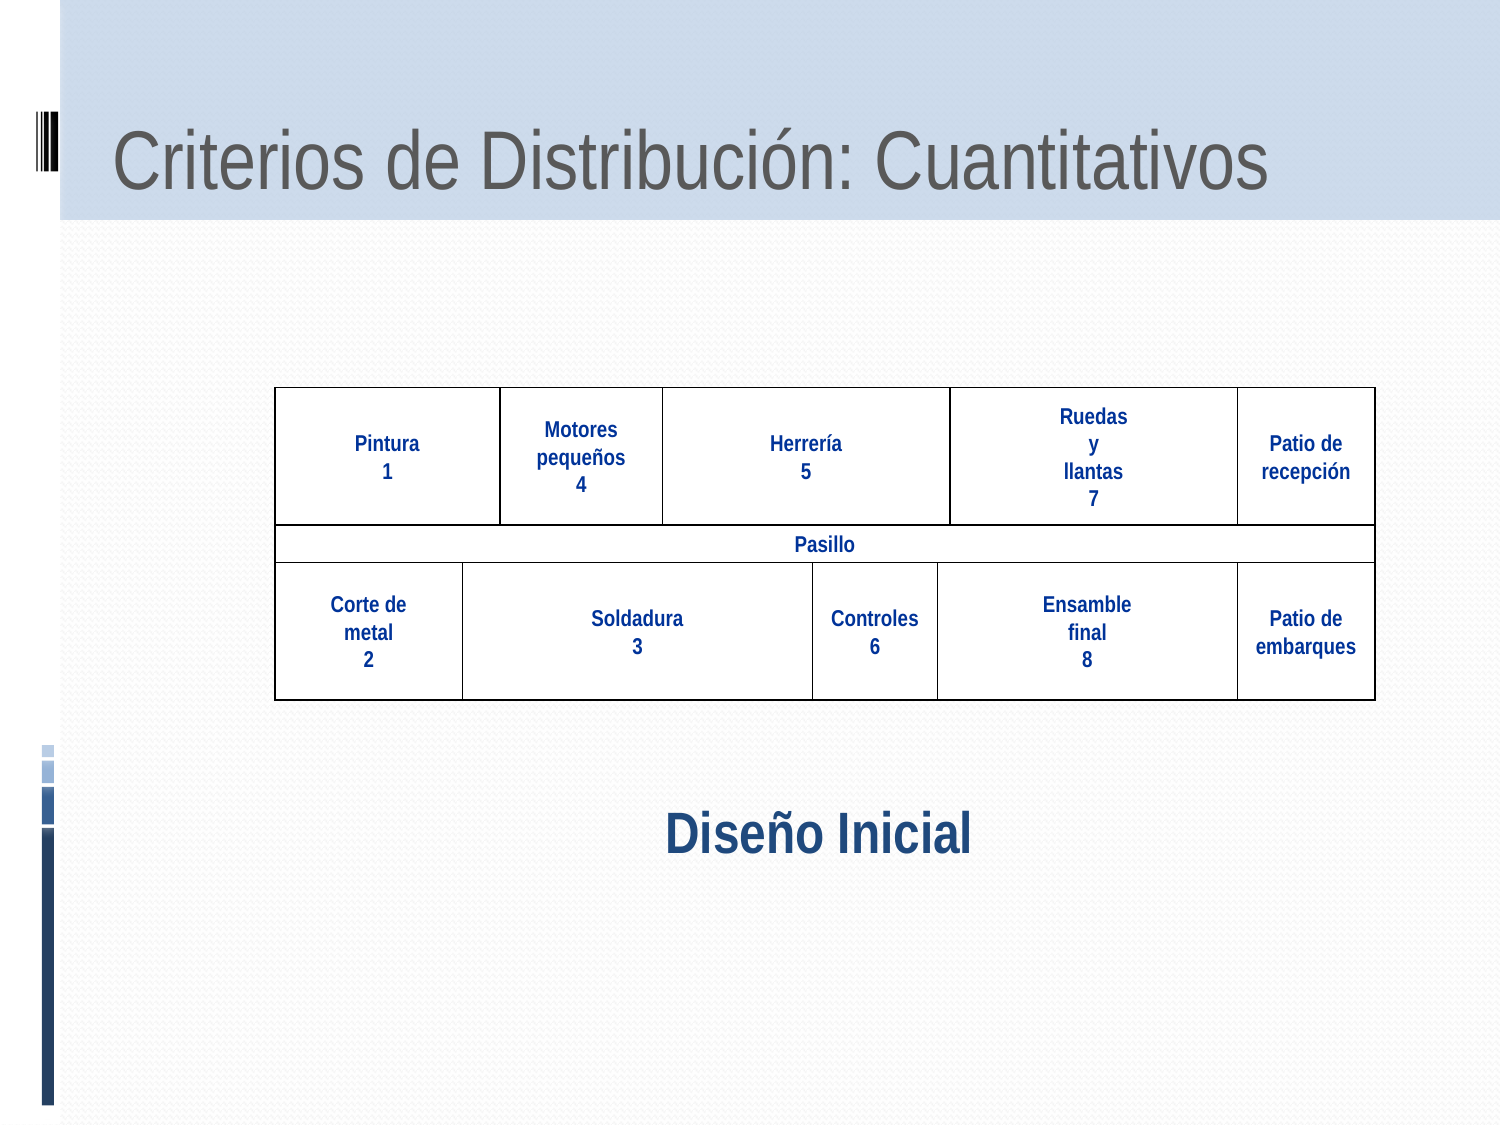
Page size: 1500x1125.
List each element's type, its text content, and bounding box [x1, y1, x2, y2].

title Criterios de Distribución: Cuantitativos [111, 18, 1436, 207]
text_box Diseño Inicial [650, 787, 989, 873]
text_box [274, 387, 1376, 701]
